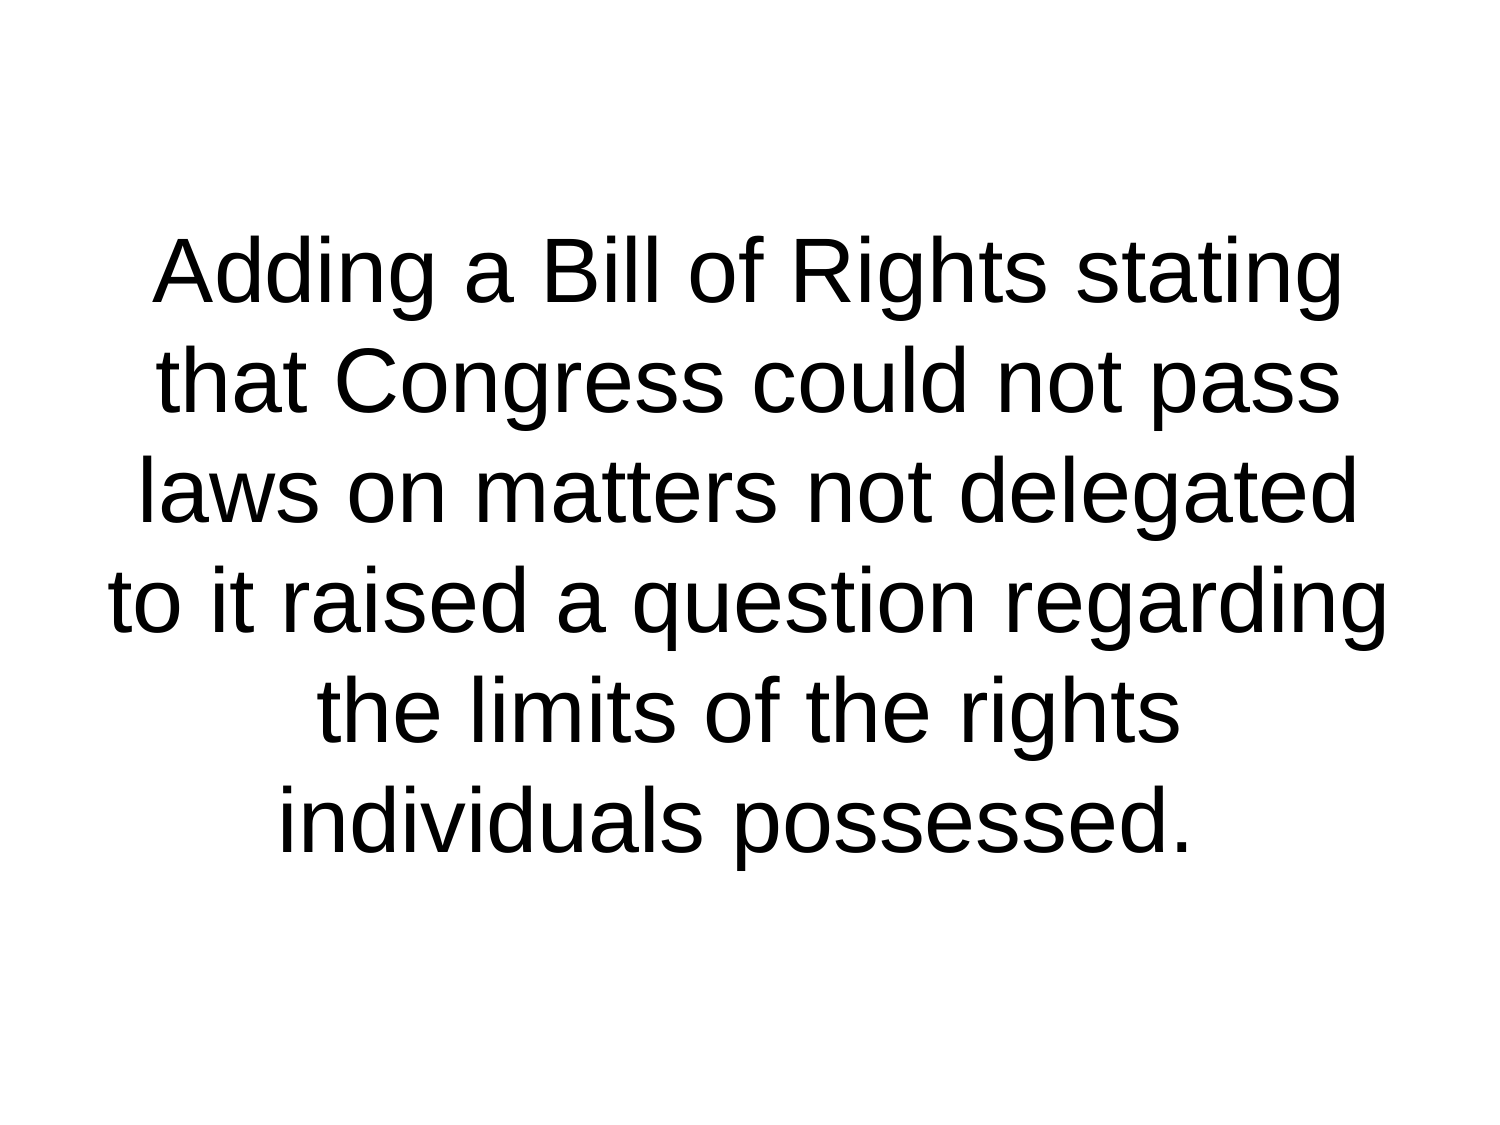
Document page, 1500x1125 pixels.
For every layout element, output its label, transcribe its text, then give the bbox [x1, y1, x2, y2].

title Adding a Bill of Rights stating that Congress could not pass laws on matters not delegated to it raised a question regarding the limits of the rights individuals possessed. [74, 44, 1426, 1038]
